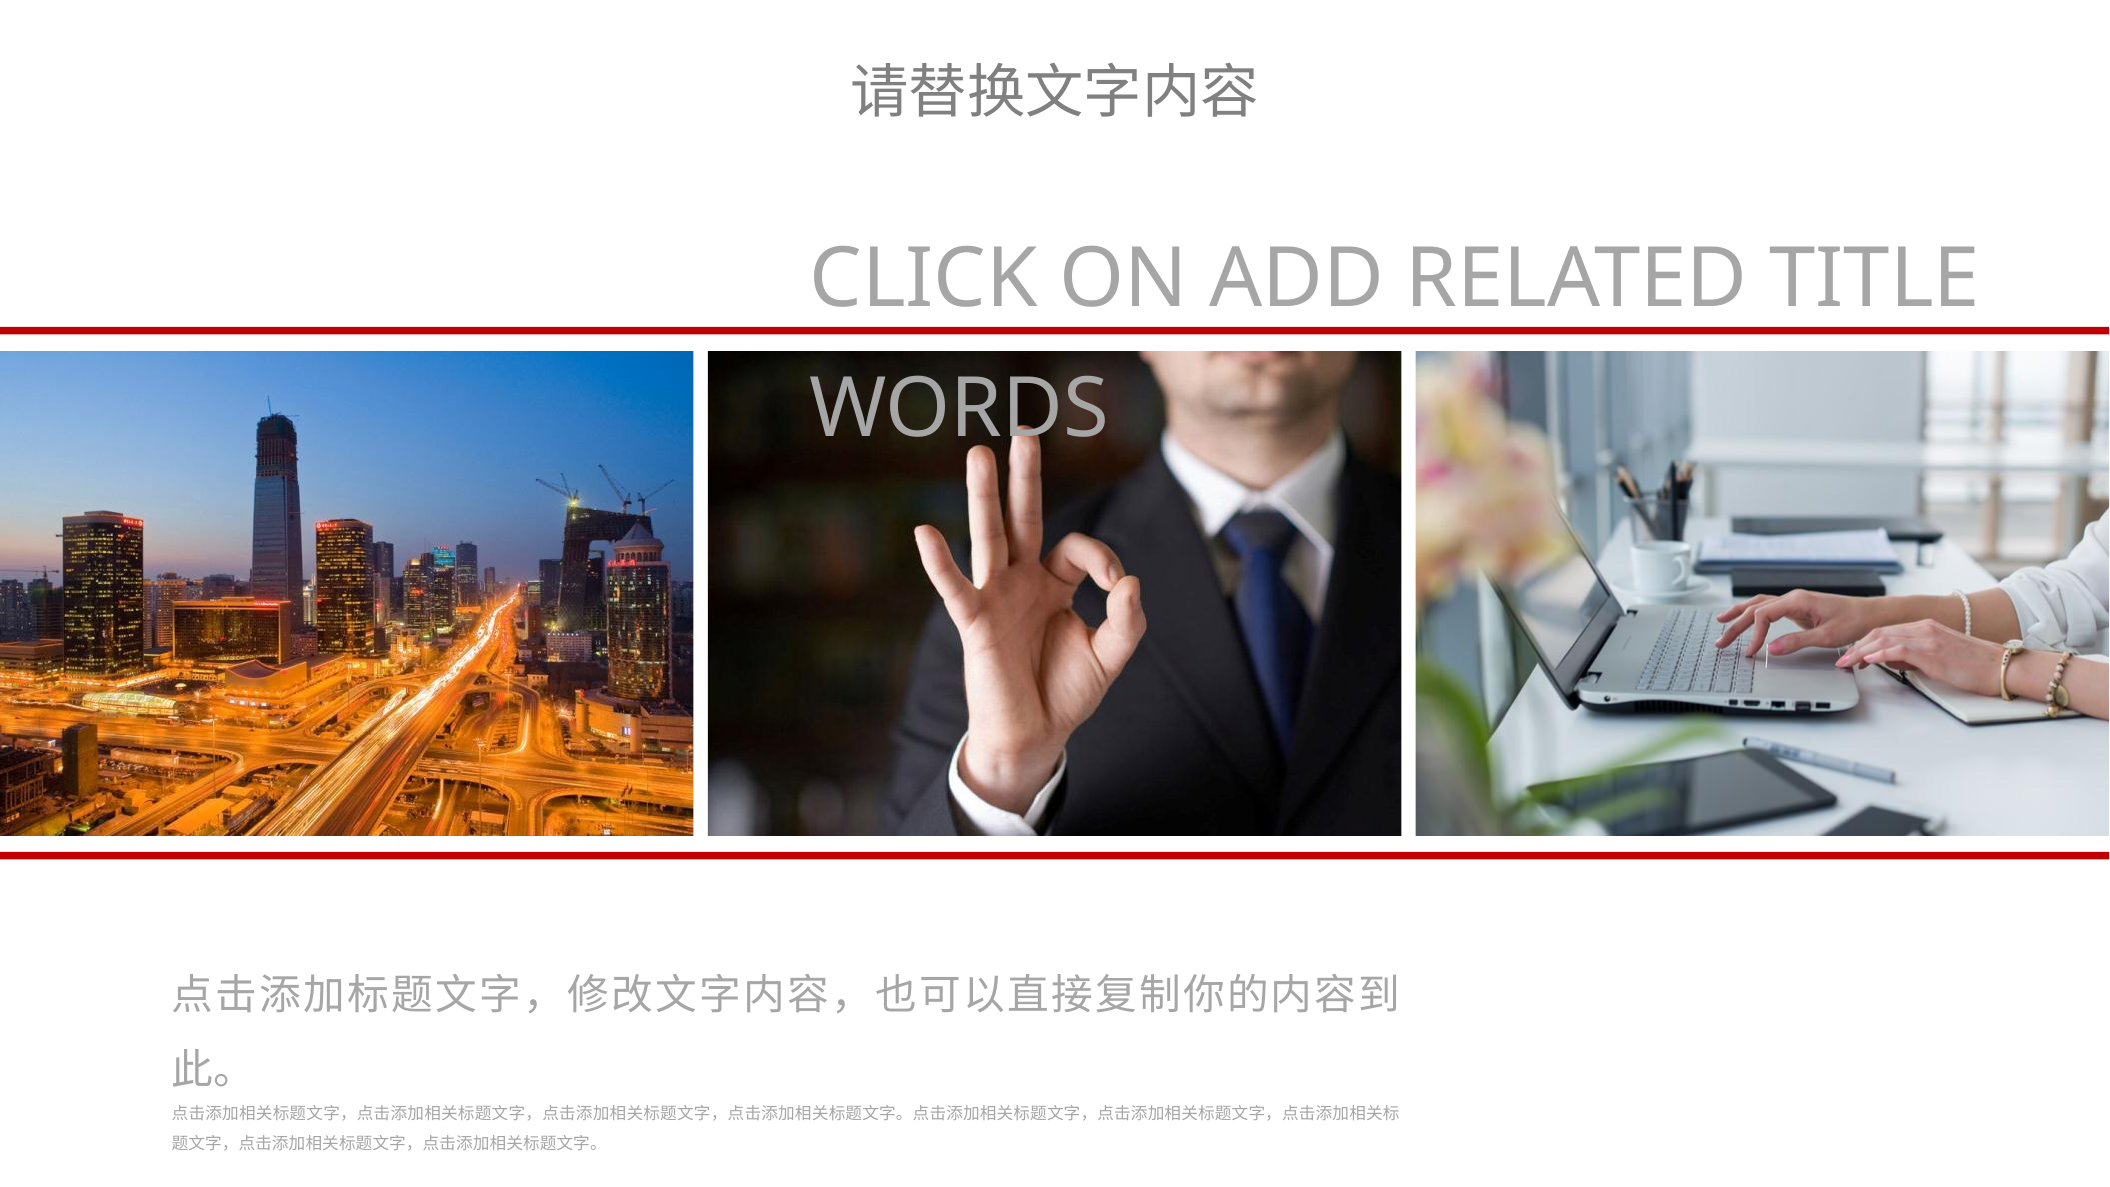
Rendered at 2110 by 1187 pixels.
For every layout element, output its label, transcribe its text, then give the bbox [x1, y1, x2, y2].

text_box [0, 851, 2110, 860]
text_box [0, 326, 794, 335]
text_box [0, 350, 694, 836]
text_box 点击添加标题文字，修改文字内容，也可以直接复制你的内容到此。 点击添加相关标题文字，点击添加相关标题文字，点击添加相关标题文字，点击添加相关标题文字。点击添加相关标题文字，点击添加相关标题文字，点击添加相关标题文字，点击添加相关标题文字，点击添加相关标题文字。 [156, 935, 1416, 1161]
text_box [707, 350, 1402, 836]
text_box [1415, 461, 2110, 836]
text_box 请替换文字内容 [820, 32, 1289, 124]
text_box CLICK ON ADD RELATED TITLE WORDS [794, 185, 2110, 461]
